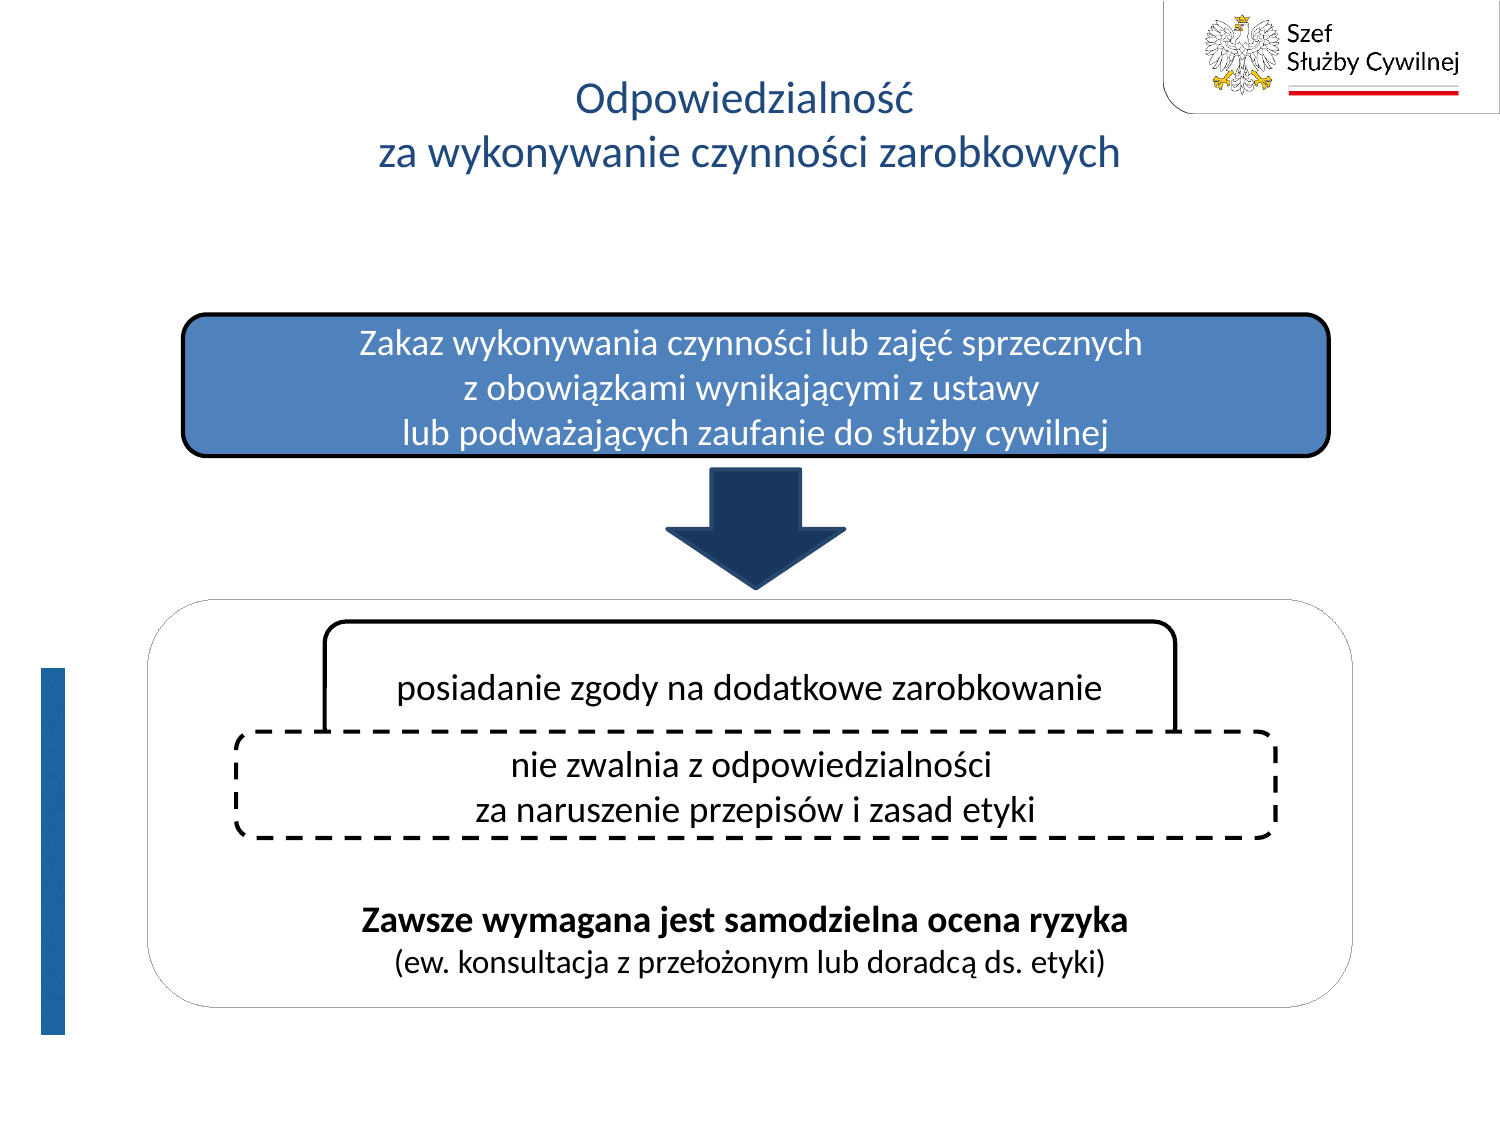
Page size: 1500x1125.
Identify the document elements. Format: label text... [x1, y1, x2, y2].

text_box Zakaz wykonywania czynności lub zajęć sprzecznych z obowiązkami wynikającymi z ustawy lub podważających zaufanie do służby cywilnej [180, 312, 1331, 459]
picture [1163, 0, 1500, 114]
picture [41, 668, 65, 1035]
title Odpowiedzialność za wykonywanie czynności zarobkowych [100, 60, 1400, 185]
text_box [665, 467, 847, 591]
text_box Zawsze wymagana jest samodzielna ocena ryzyka (ew. konsultacja z przełożonym lub doradcą ds. etyki) [147, 599, 1353, 1008]
